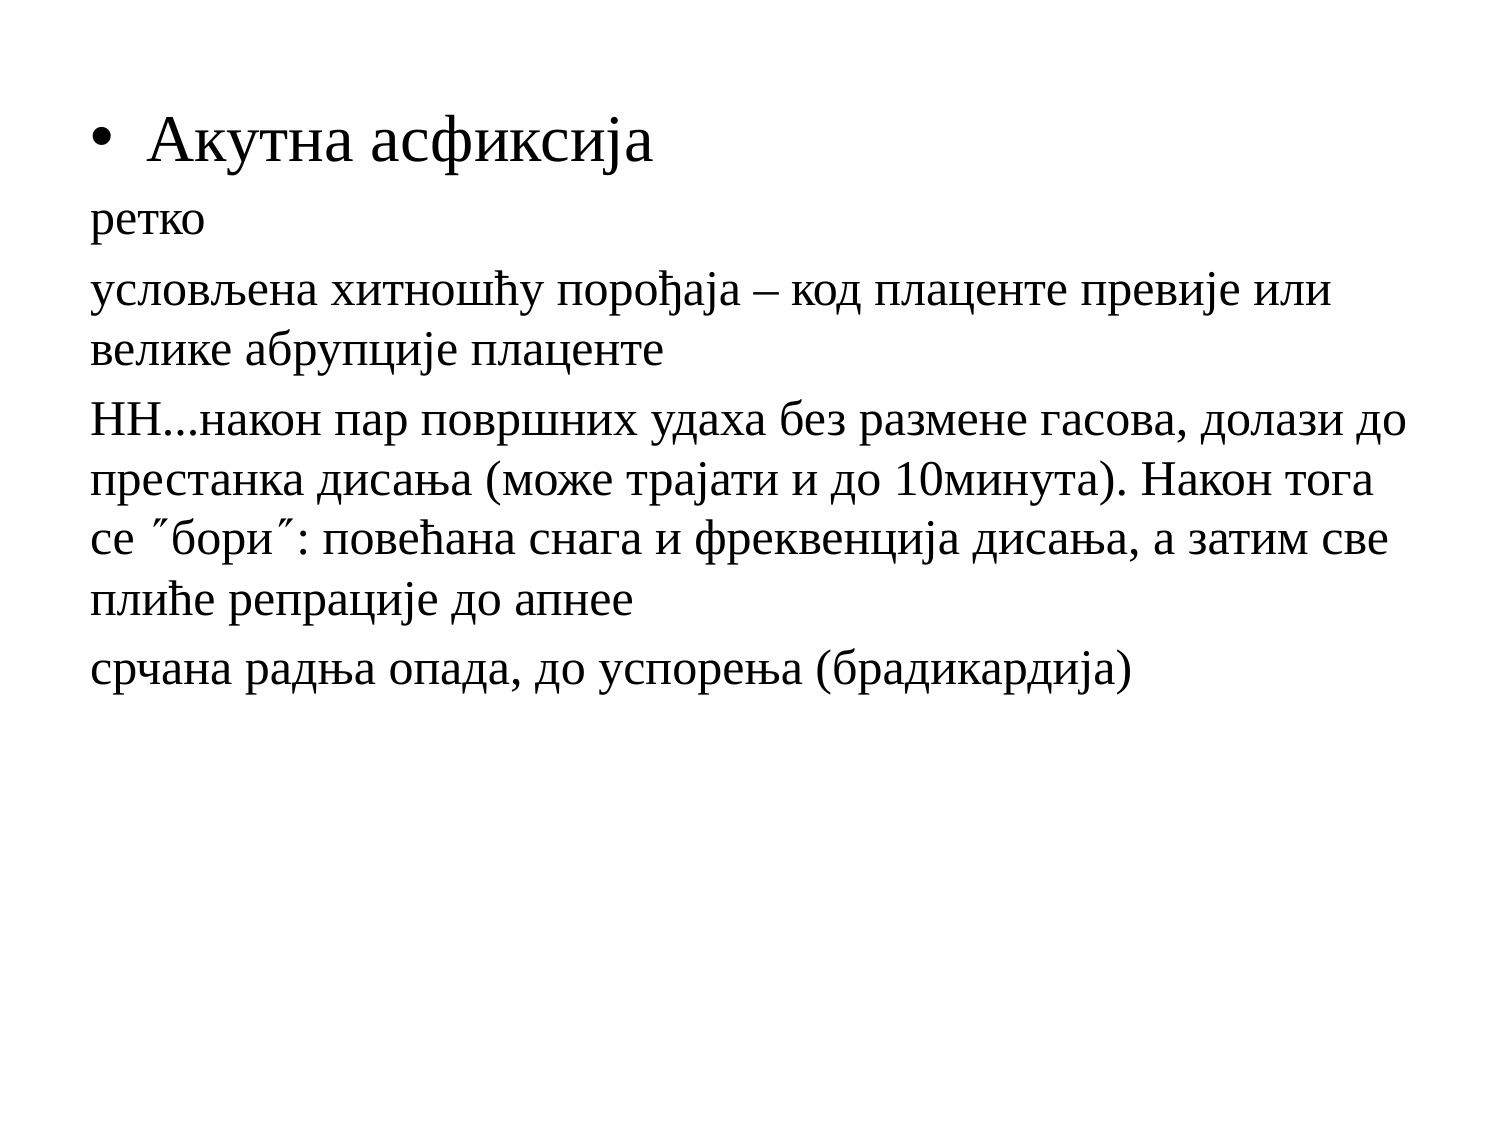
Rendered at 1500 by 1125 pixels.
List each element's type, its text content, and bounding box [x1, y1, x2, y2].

list Акутна асфиксија ретко условљена хитношћу порођаја – код плаценте превије или велике абрупције плаценте НН...након пар површних удаха без размене гасова, долази до престанка дисања (може трајати и до 10минута). Након тога се бори: повећана снага и фреквенција дисања, а затим све плиће репрације до апнее срчана радња опада, до успорења (брадикардија) [75, 87, 1425, 830]
